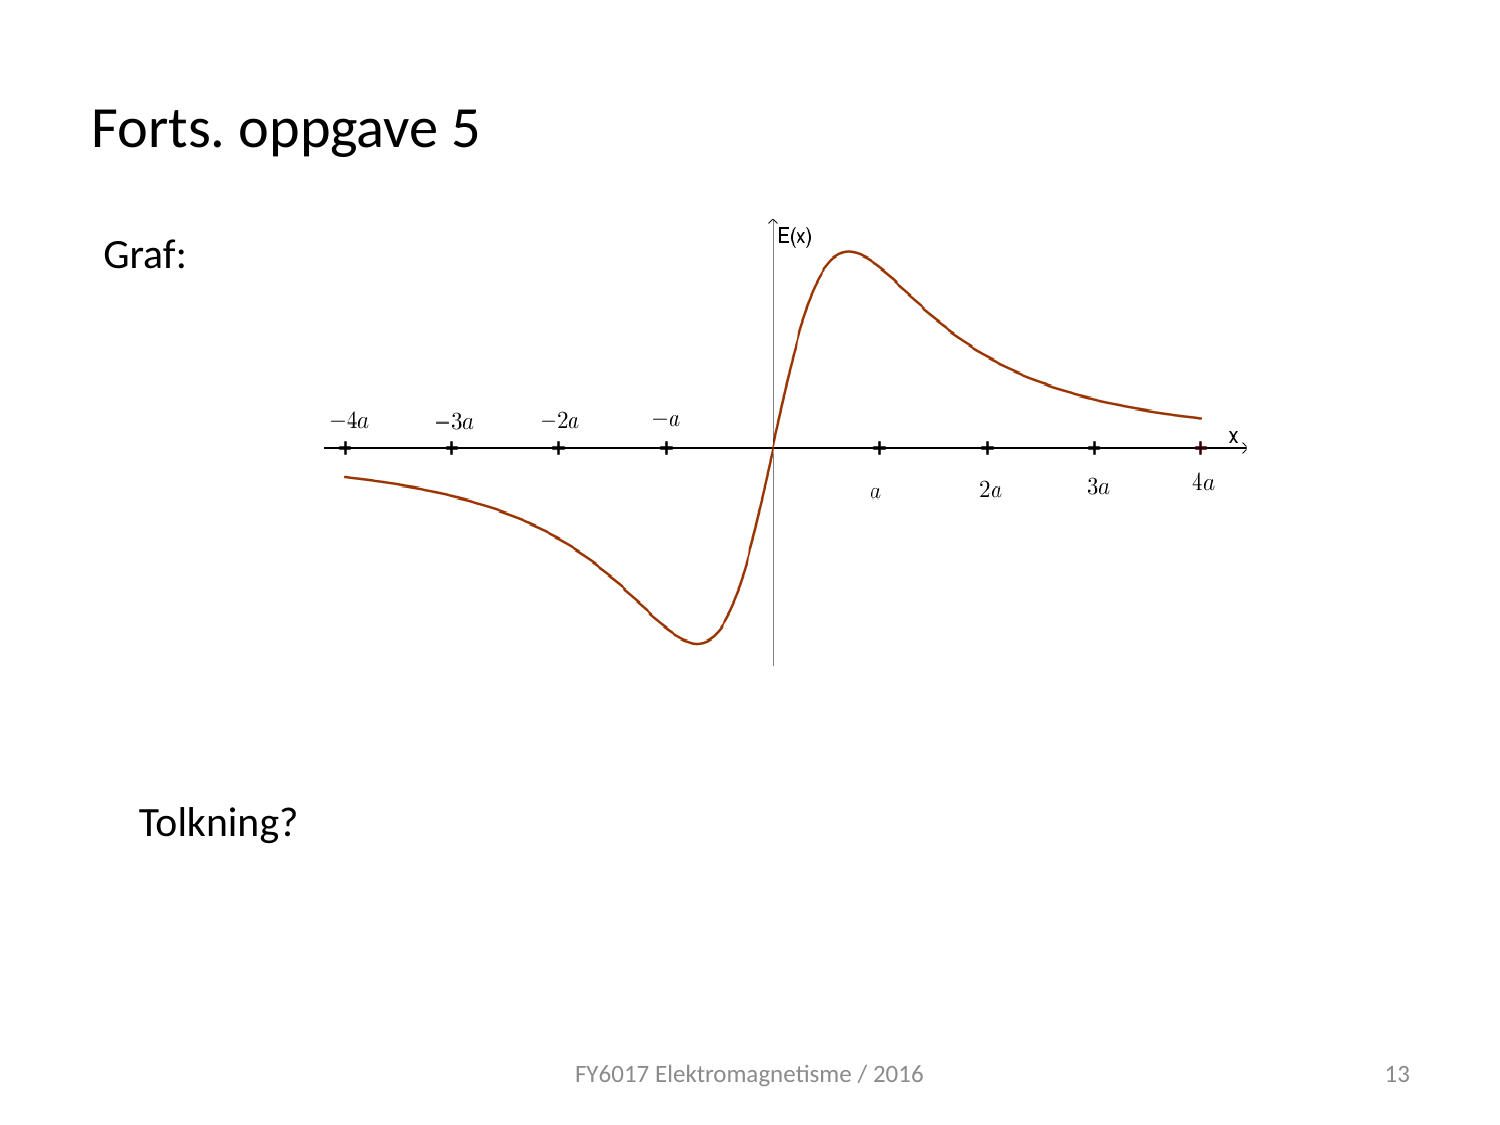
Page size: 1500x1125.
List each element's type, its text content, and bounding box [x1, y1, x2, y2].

slide_number 13 [1074, 1042, 1425, 1103]
footer FY6017 Elektromagnetisme / 2016 [512, 1042, 988, 1103]
title Forts. oppgave 5 [76, 30, 1427, 219]
picture [324, 219, 1247, 667]
text_box Tolkning? [123, 786, 325, 852]
text_box Graf: [88, 219, 323, 285]
